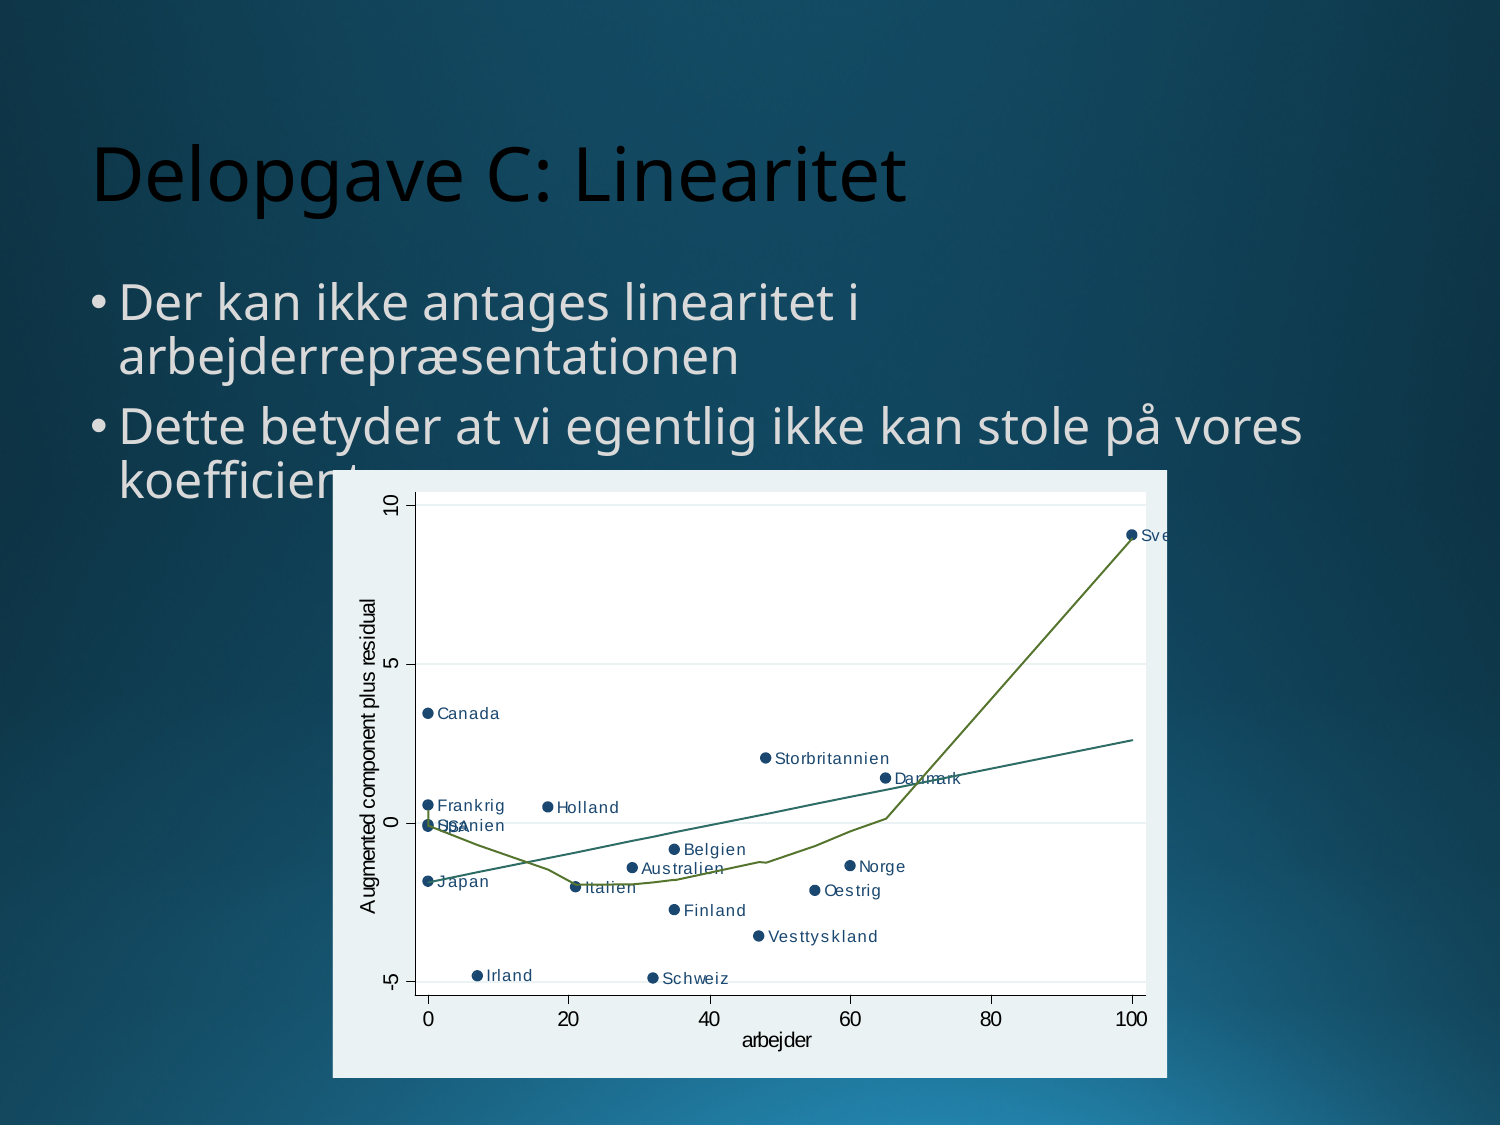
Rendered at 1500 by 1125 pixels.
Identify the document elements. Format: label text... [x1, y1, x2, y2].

picture [0, 0, 1500, 1125]
list Der kan ikke antages linearitet i arbejderrepræsentationen Dette betyder at vi egentlig ikke kan stole på vores koefficienter [75, 262, 1425, 1078]
title Delopgave C: Linearitet [75, 45, 1425, 233]
